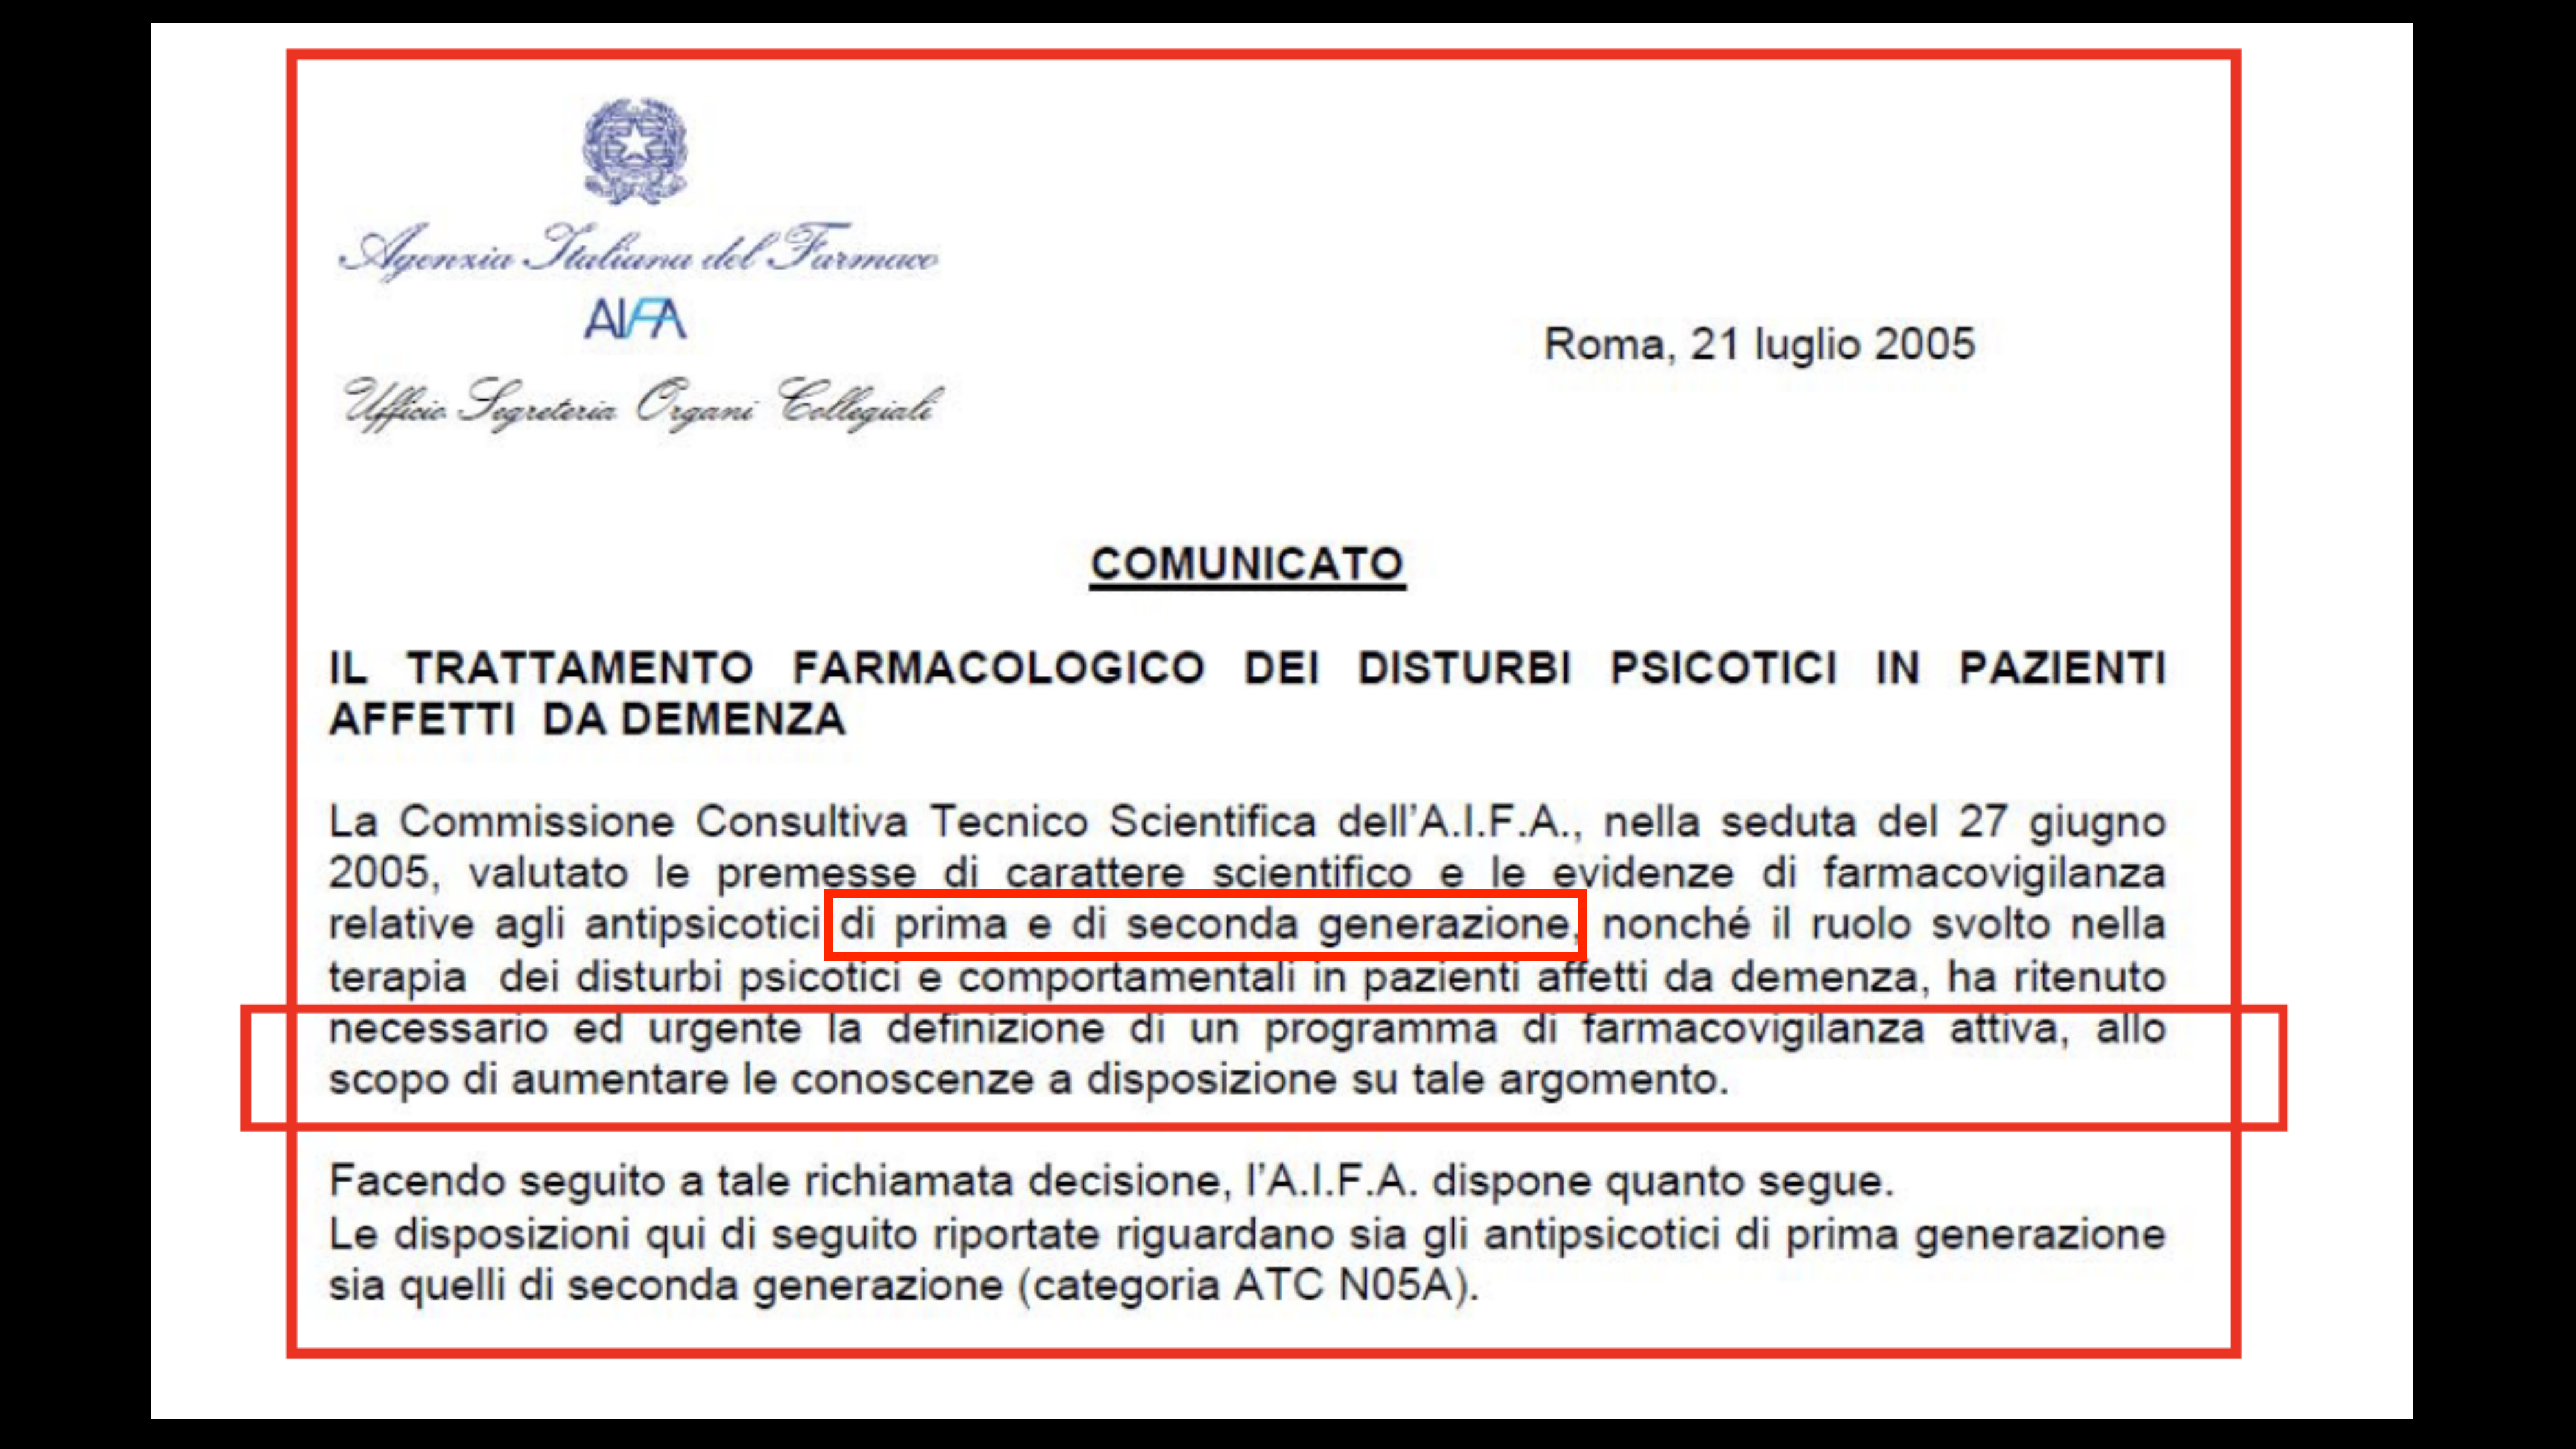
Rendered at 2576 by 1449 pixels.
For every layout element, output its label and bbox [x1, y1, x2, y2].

picture [151, 23, 2413, 1419]
